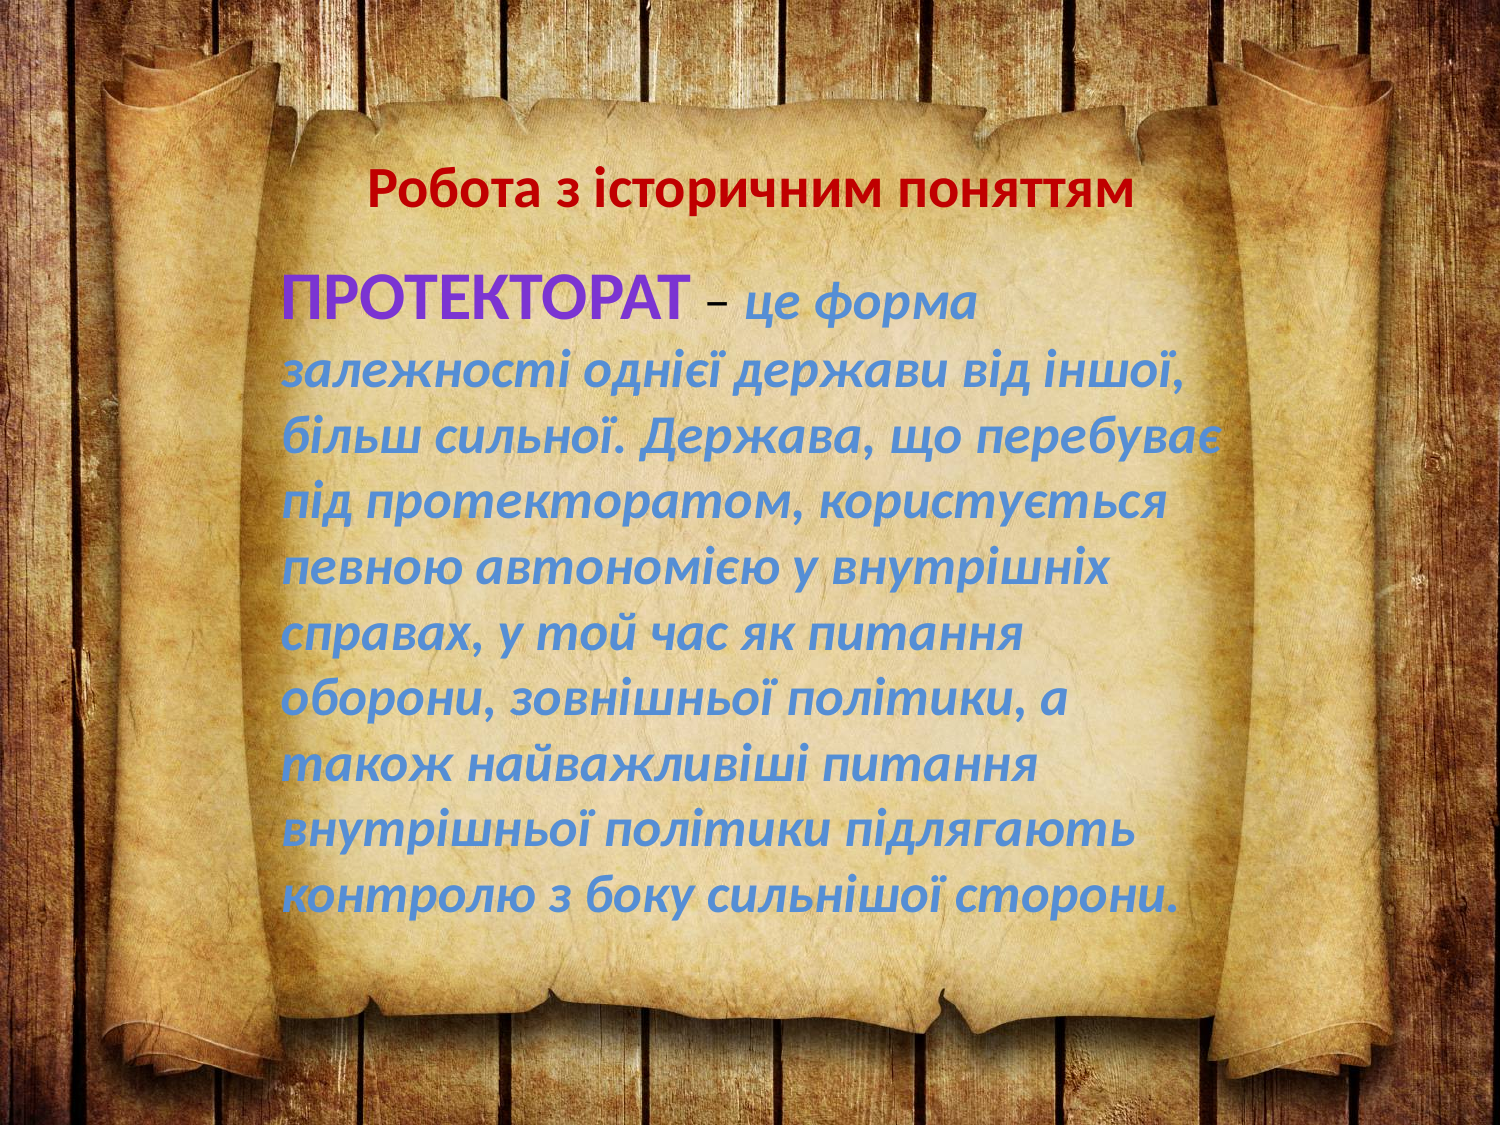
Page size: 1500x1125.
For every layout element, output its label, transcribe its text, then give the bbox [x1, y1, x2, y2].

title Робота з історичним поняттям [76, 90, 1427, 278]
list Протекторат – це форма залежності однієї держави від іншої, більш сильної. Держава, що перебуває під протекторатом, користується певною автономією у внутрішніх справах, у той час як питання оборони, зовнішньої політики, а також найважливіші питання внутрішньої політики підлягають контролю з боку сильнішої сторони. [265, 243, 1258, 986]
picture [0, 0, 1500, 1125]
